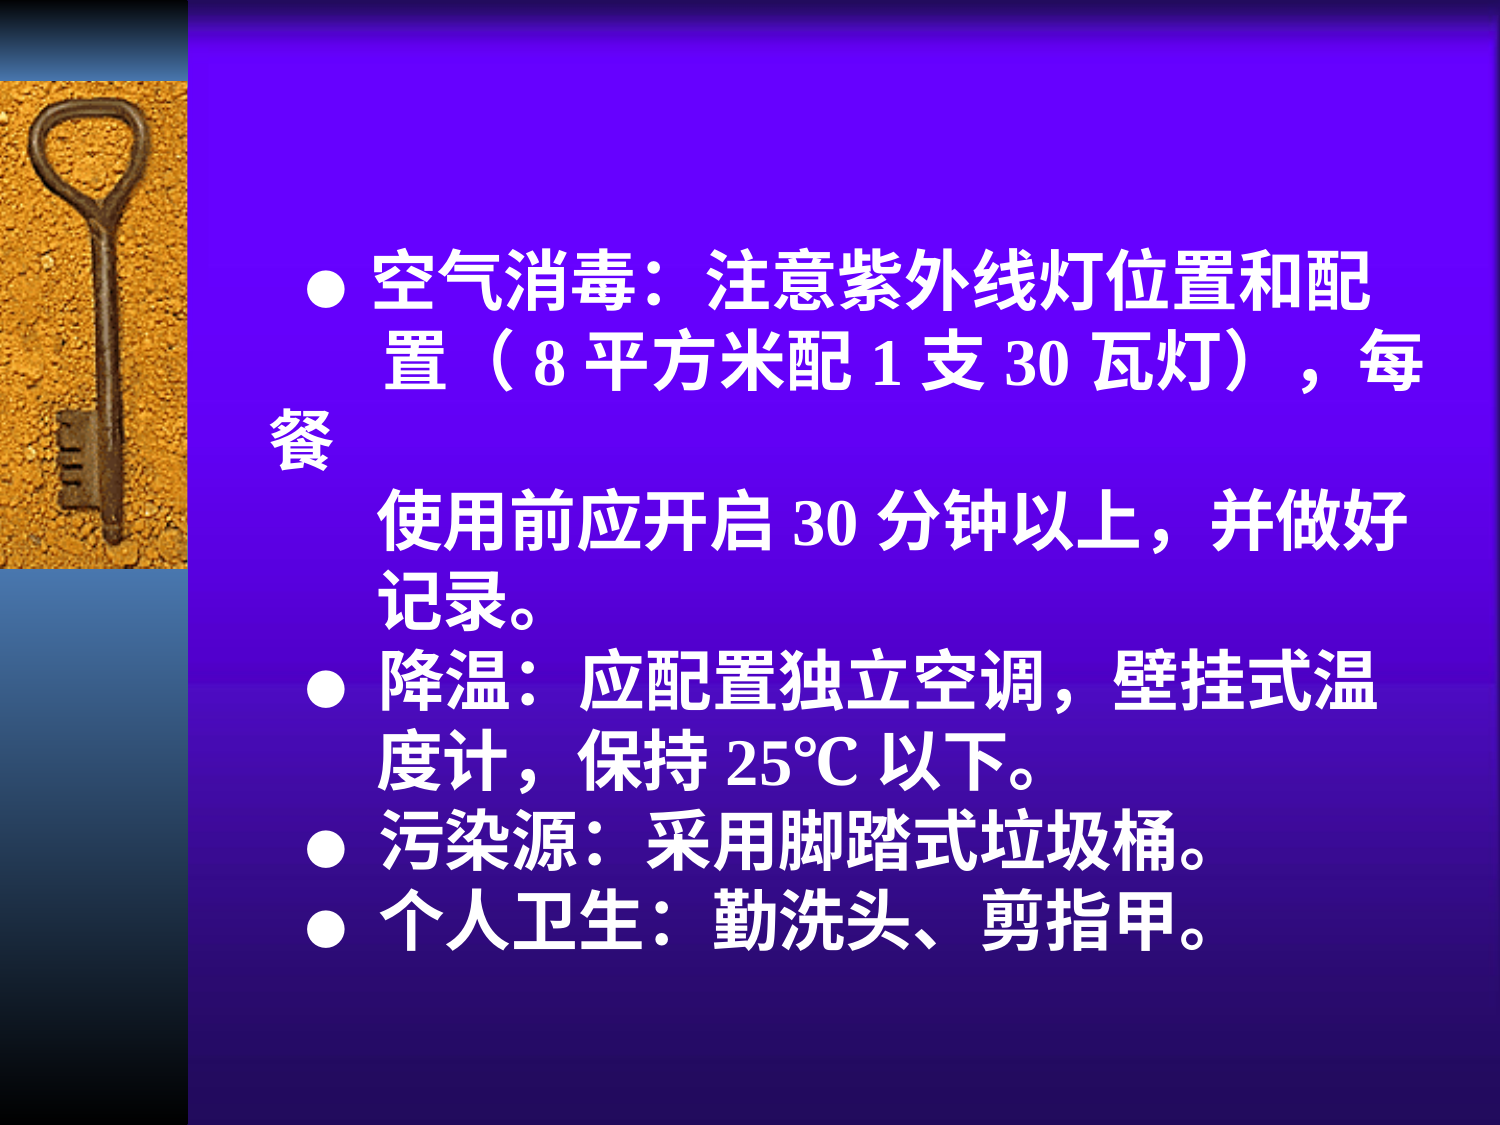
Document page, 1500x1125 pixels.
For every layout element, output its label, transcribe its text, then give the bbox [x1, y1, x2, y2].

picture [0, 0, 1500, 1125]
text_box ● 空气消毒：注意紫外线灯位置和配 置（8平方米配1支30瓦灯），每餐 使用前应开启30分钟以上，并做好 记录。 ● 降温：应配置独立空调，壁挂式温 度计，保持25℃以下。 ● 污染源：采用脚踏式垃圾桶。 ● 个人卫生：勤洗头、剪指甲。 [253, 231, 1441, 1125]
